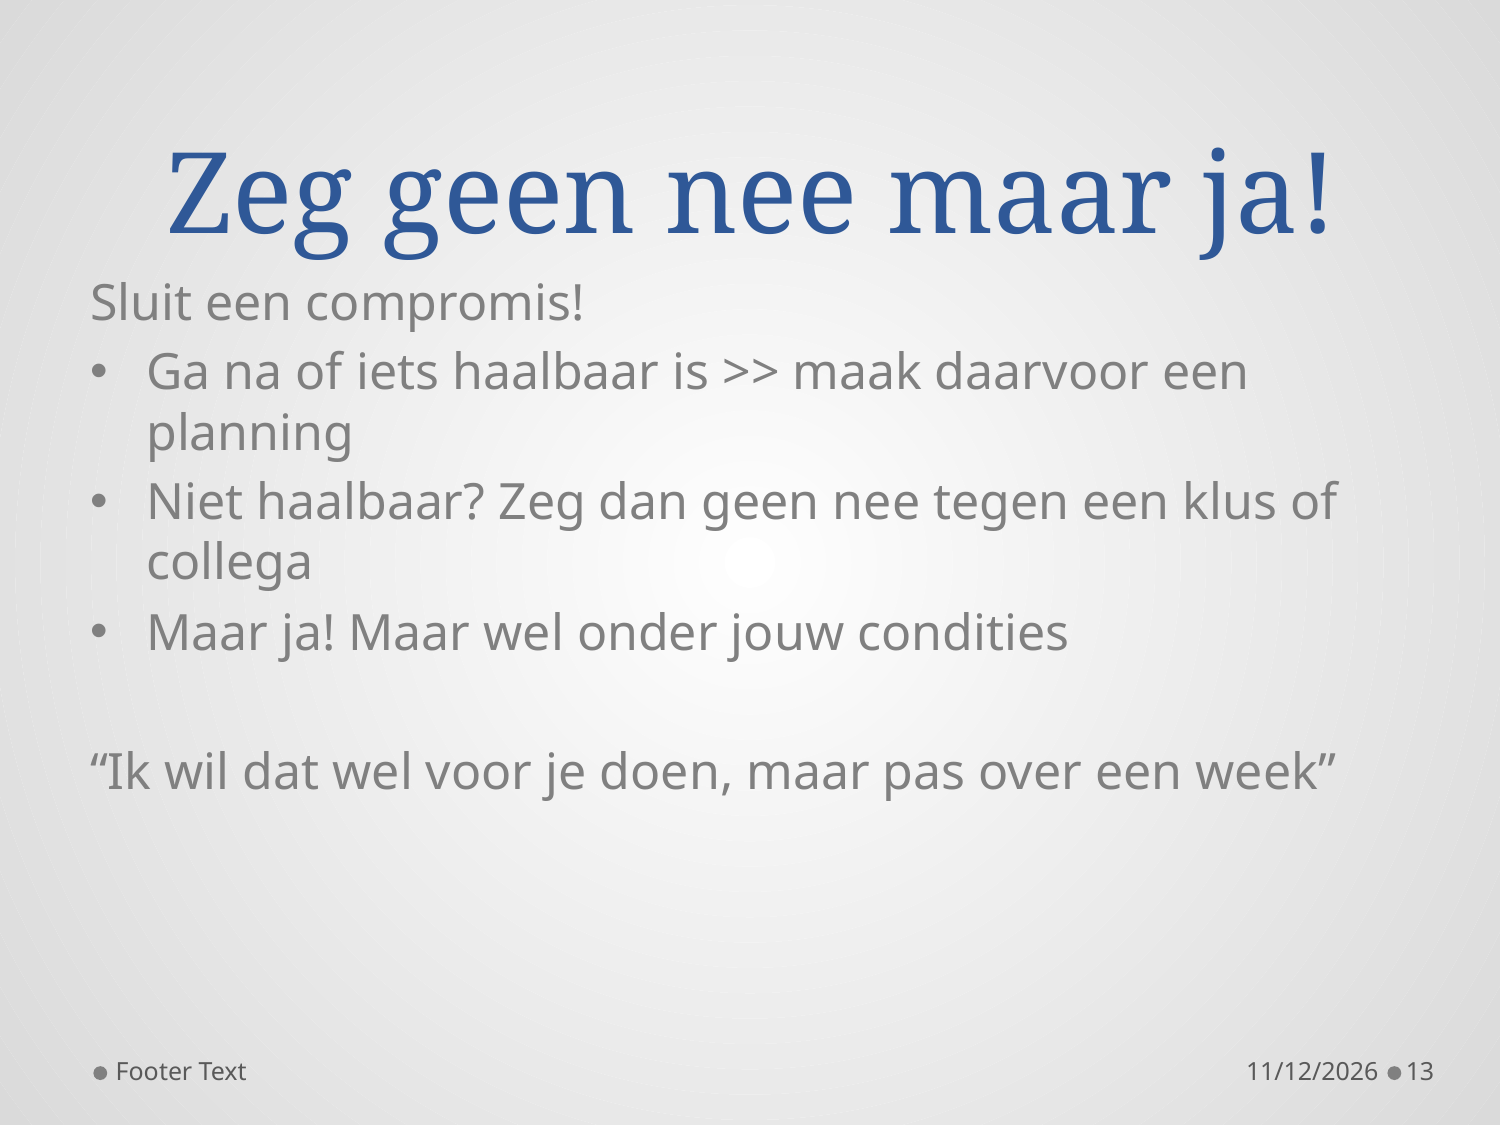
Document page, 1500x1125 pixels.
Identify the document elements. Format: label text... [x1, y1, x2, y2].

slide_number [1043, 1042, 1386, 1103]
slide_number 13 [1401, 1042, 1494, 1103]
title Zeg geen nee maar ja! [76, 1, 1427, 264]
footer Footer Text [108, 1042, 576, 1103]
list Sluit een compromis! Ga na of iets haalbaar is >> maak daarvoor een planning Niet haalbaar? Zeg dan geen nee tegen een klus of collega Maar ja! Maar wel onder jouw condities “Ik wil dat wel voor je doen, maar pas over een week” [75, 262, 1425, 1005]
